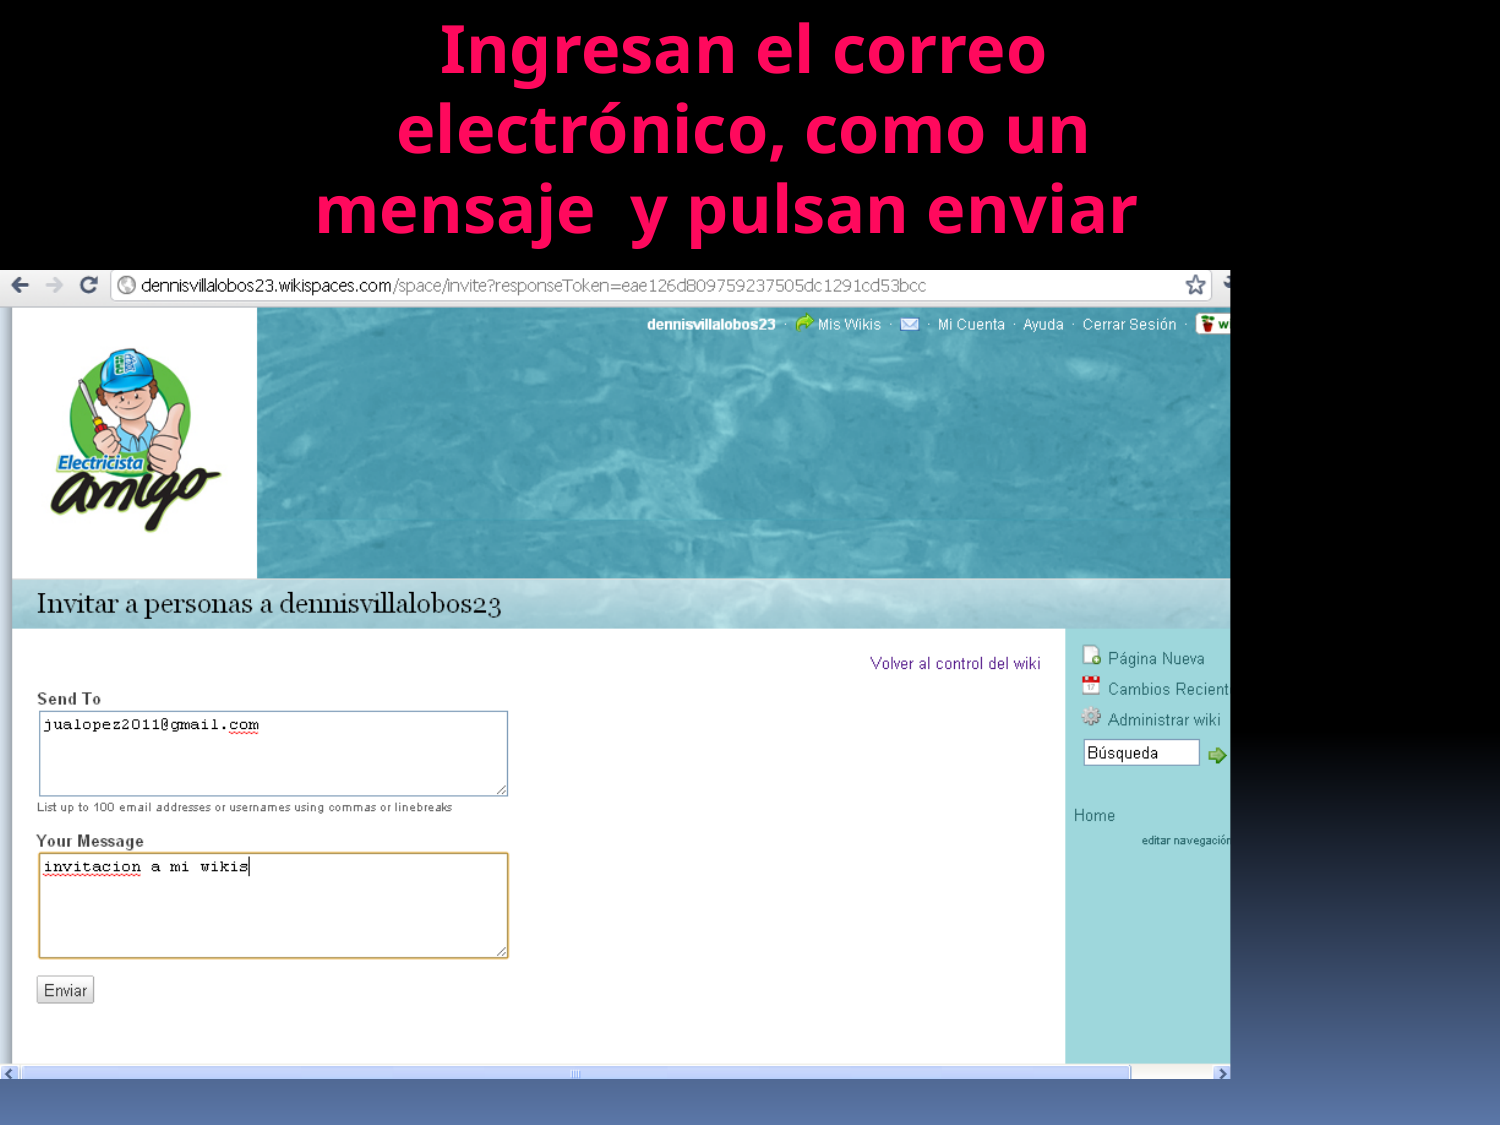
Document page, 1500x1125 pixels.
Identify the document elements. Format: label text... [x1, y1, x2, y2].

text_box Ingresan el correo electrónico, como un mensaje y pulsan enviar [281, 0, 1207, 255]
picture [0, 269, 1231, 1079]
